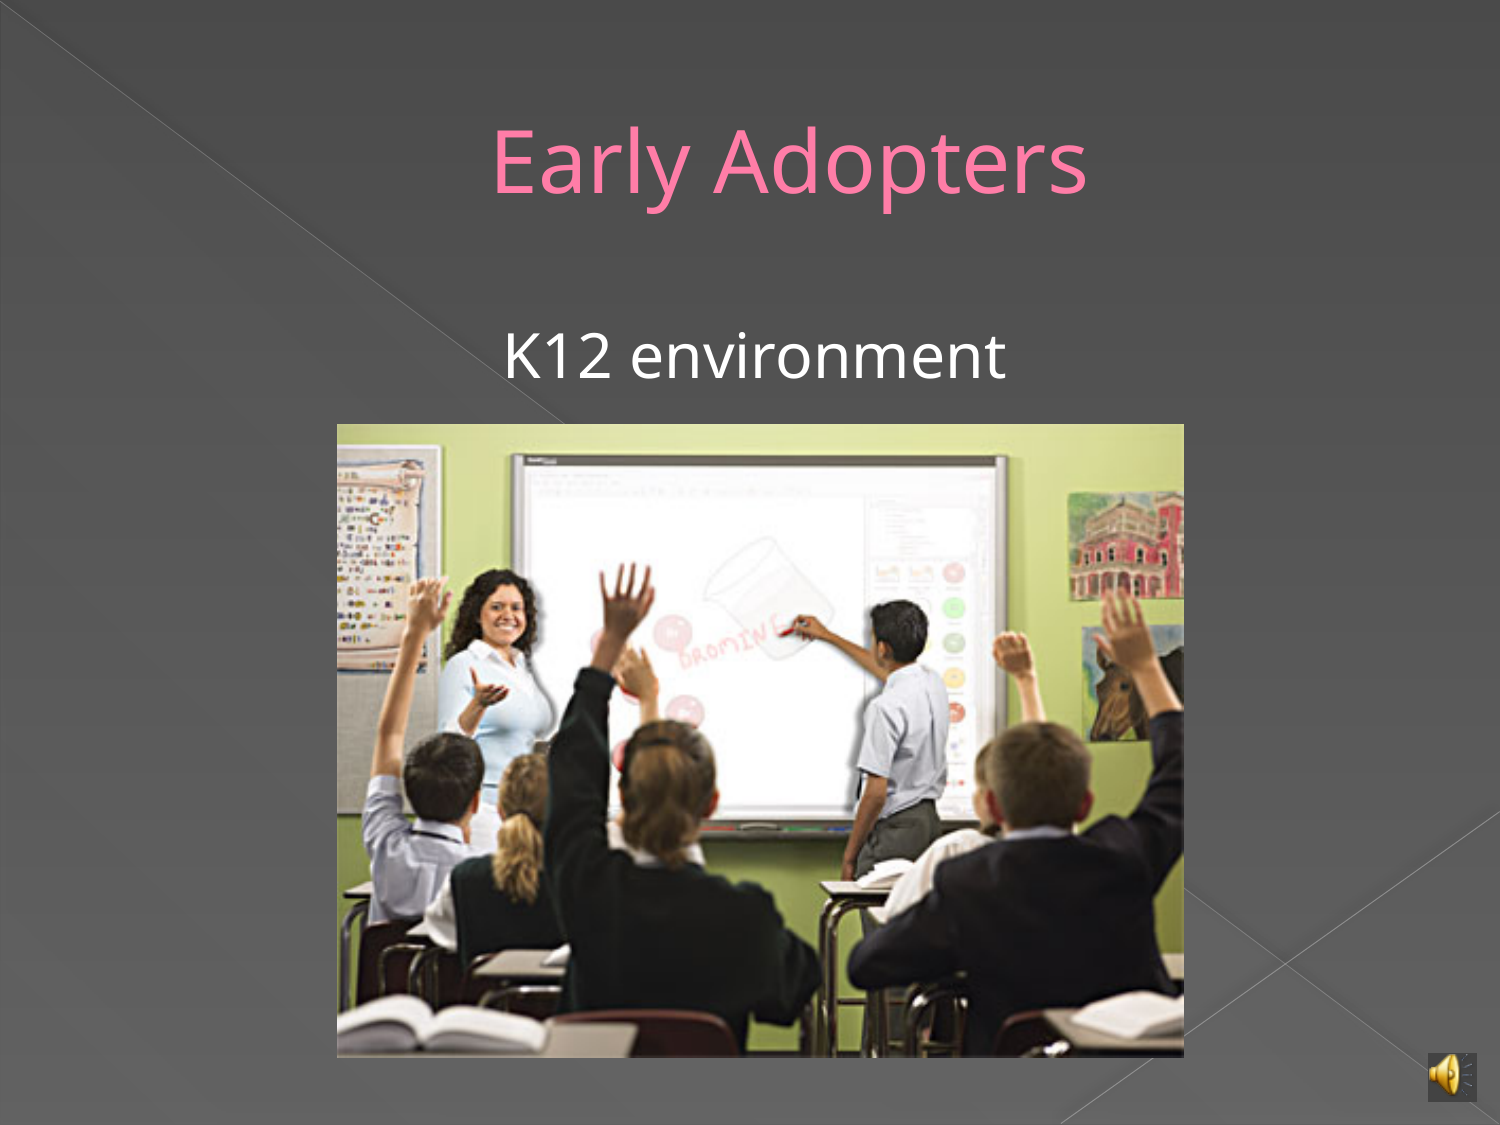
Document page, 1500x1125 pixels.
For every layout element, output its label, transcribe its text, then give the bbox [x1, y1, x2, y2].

list K12 environment [75, 308, 1425, 1059]
title Early Adopters [75, 43, 1425, 274]
picture [337, 424, 1184, 1058]
picture [1427, 1052, 1478, 1103]
